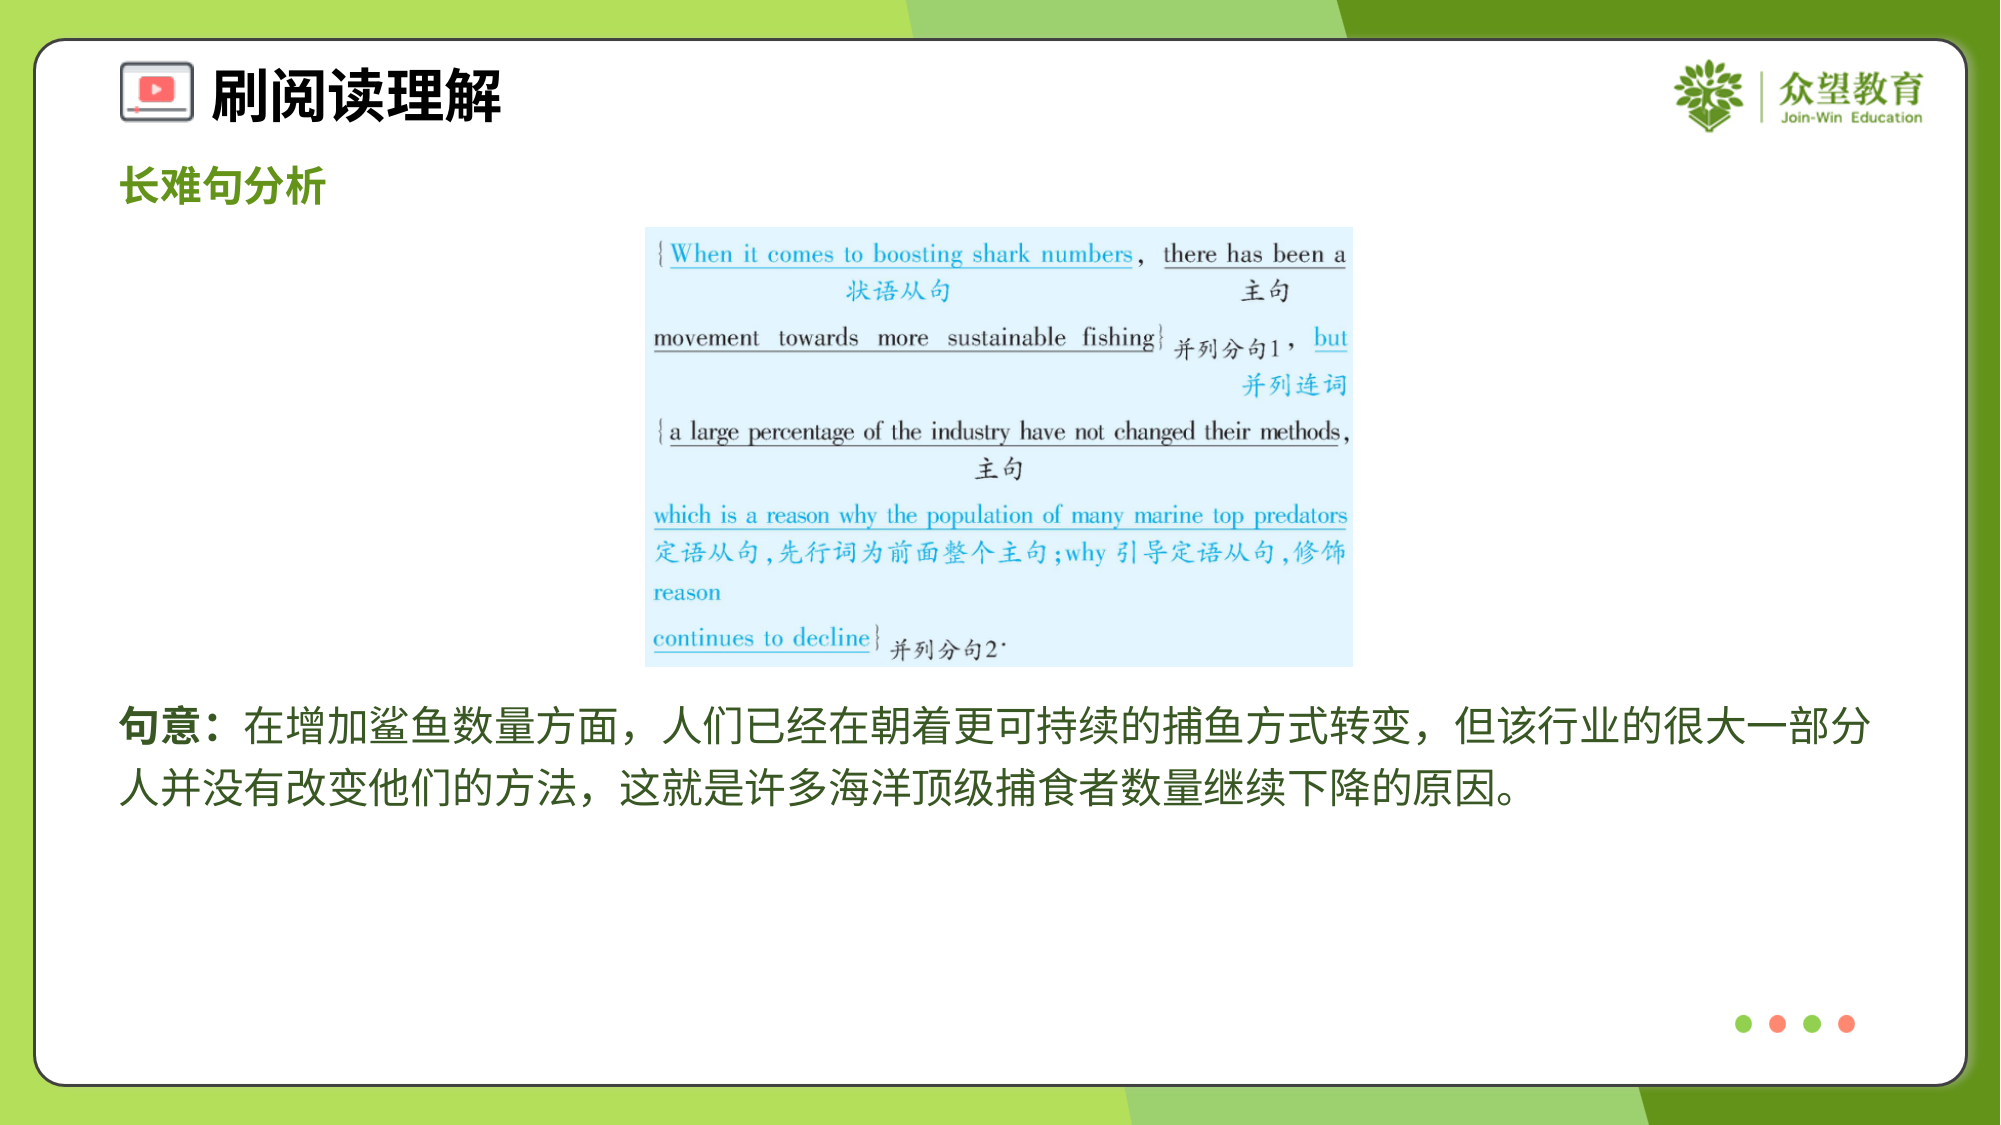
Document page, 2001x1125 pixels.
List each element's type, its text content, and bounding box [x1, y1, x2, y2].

text_box 长难句分析 [118, 147, 1883, 206]
text_box 句意：在增加鲨鱼数量方面，人们已经在朝着更可持续的捕鱼方式转变，但该行业的很大一部分人并没有改变他们的方法，这就是许多海洋顶级捕食者数量继续下降的原因。 [118, 687, 1883, 808]
picture [0, 0, 2000, 1125]
